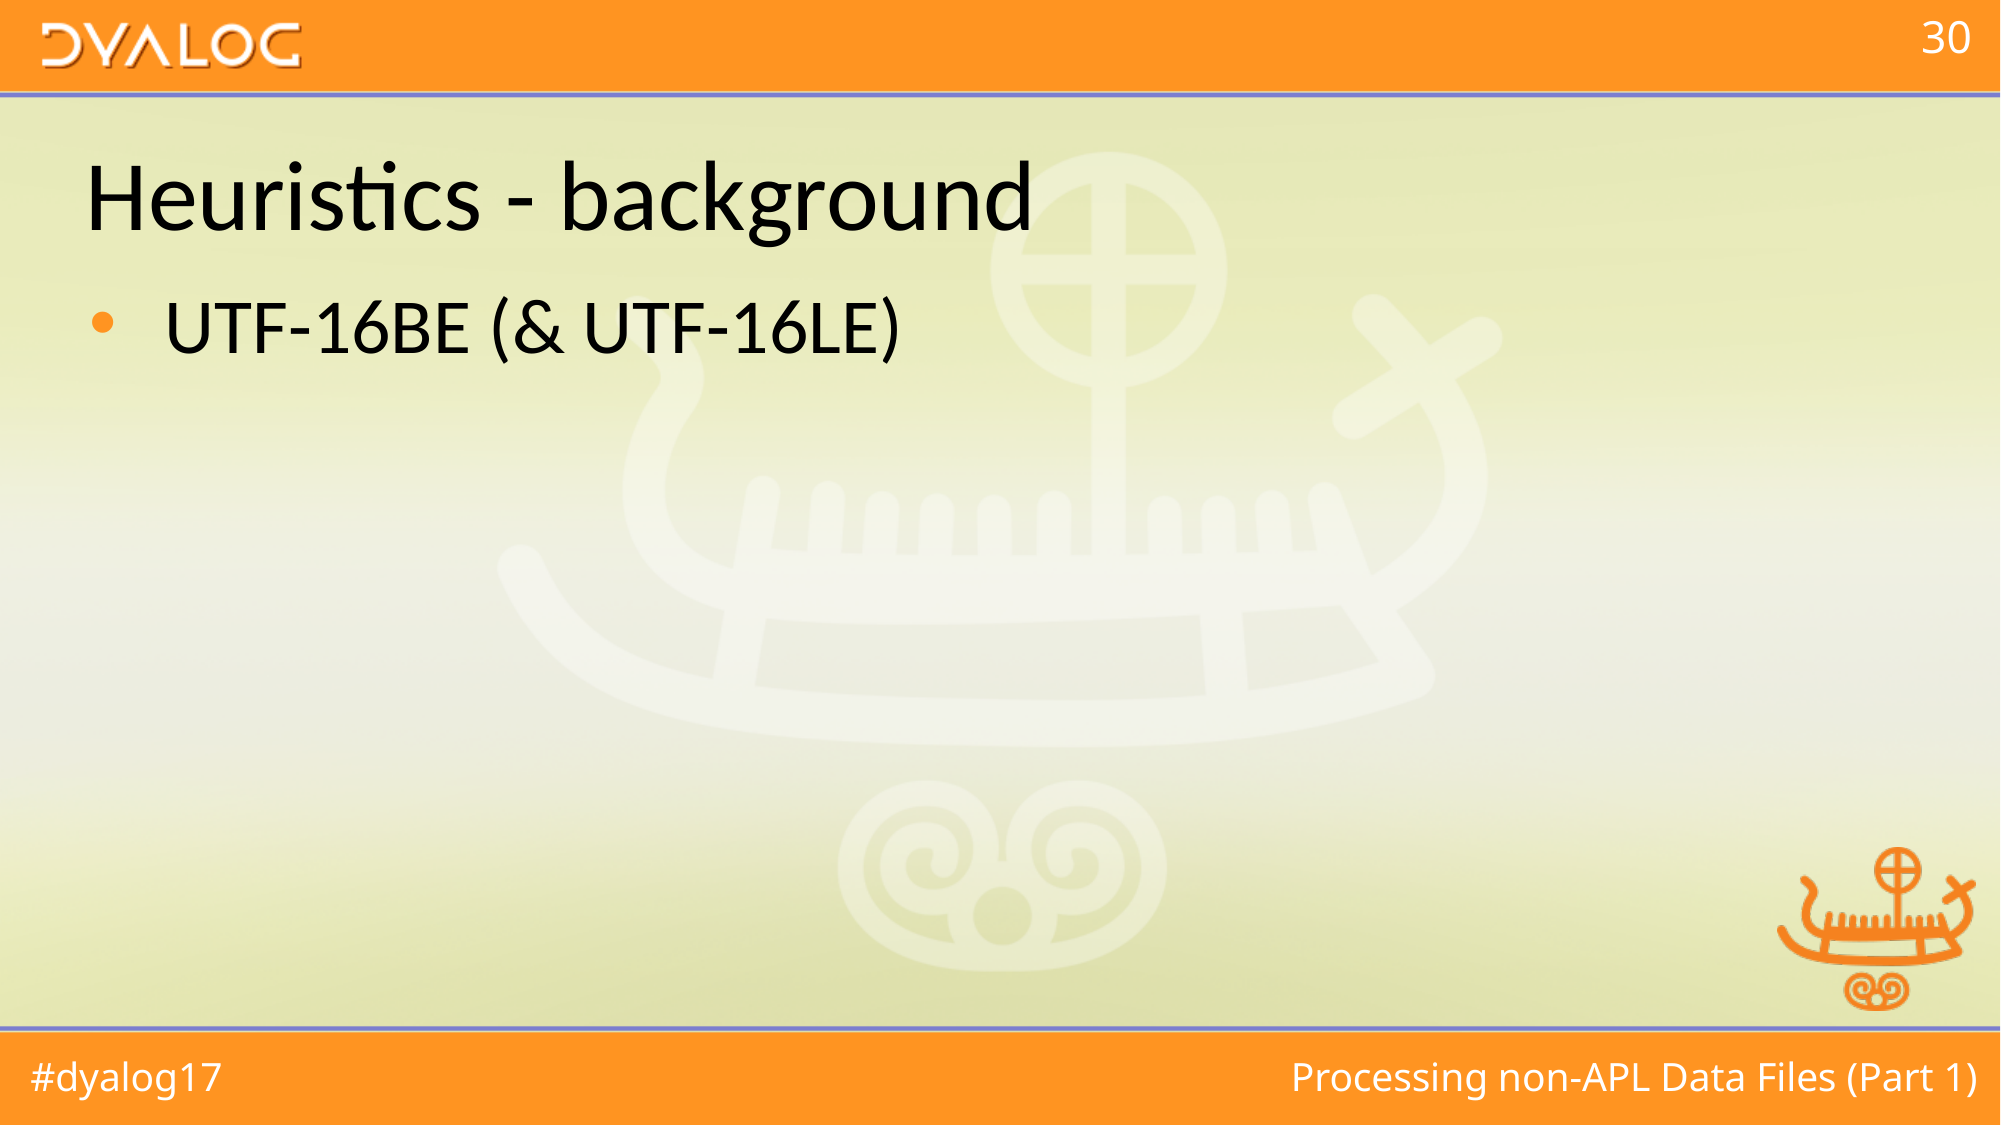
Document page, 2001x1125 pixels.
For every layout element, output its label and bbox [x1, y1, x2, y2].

title [70, 125, 1900, 256]
picture [0, 0, 2001, 1125]
list [74, 267, 1426, 1011]
